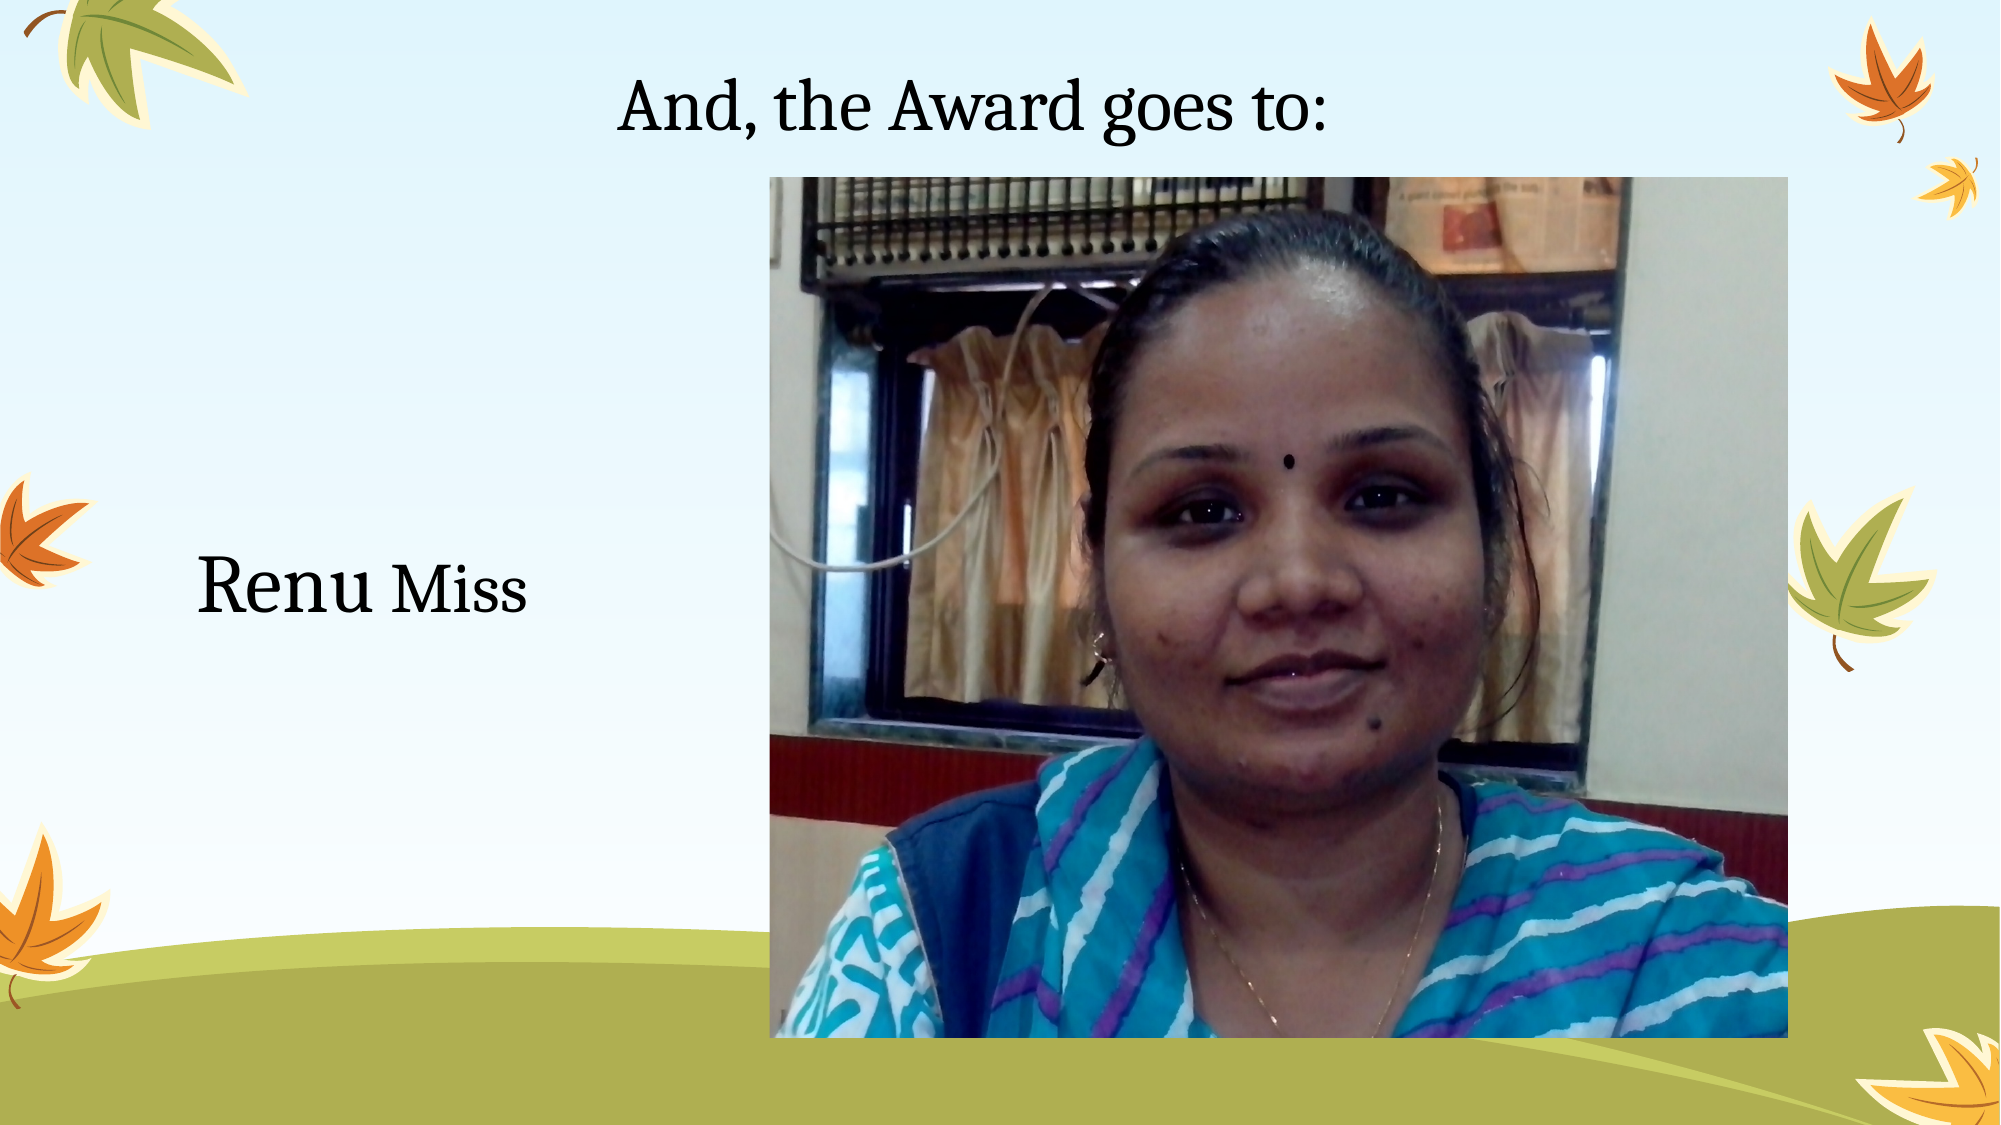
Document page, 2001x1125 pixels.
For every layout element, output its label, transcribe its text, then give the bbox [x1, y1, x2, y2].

picture [769, 176, 1791, 1038]
title Renu Miss [181, 263, 692, 639]
